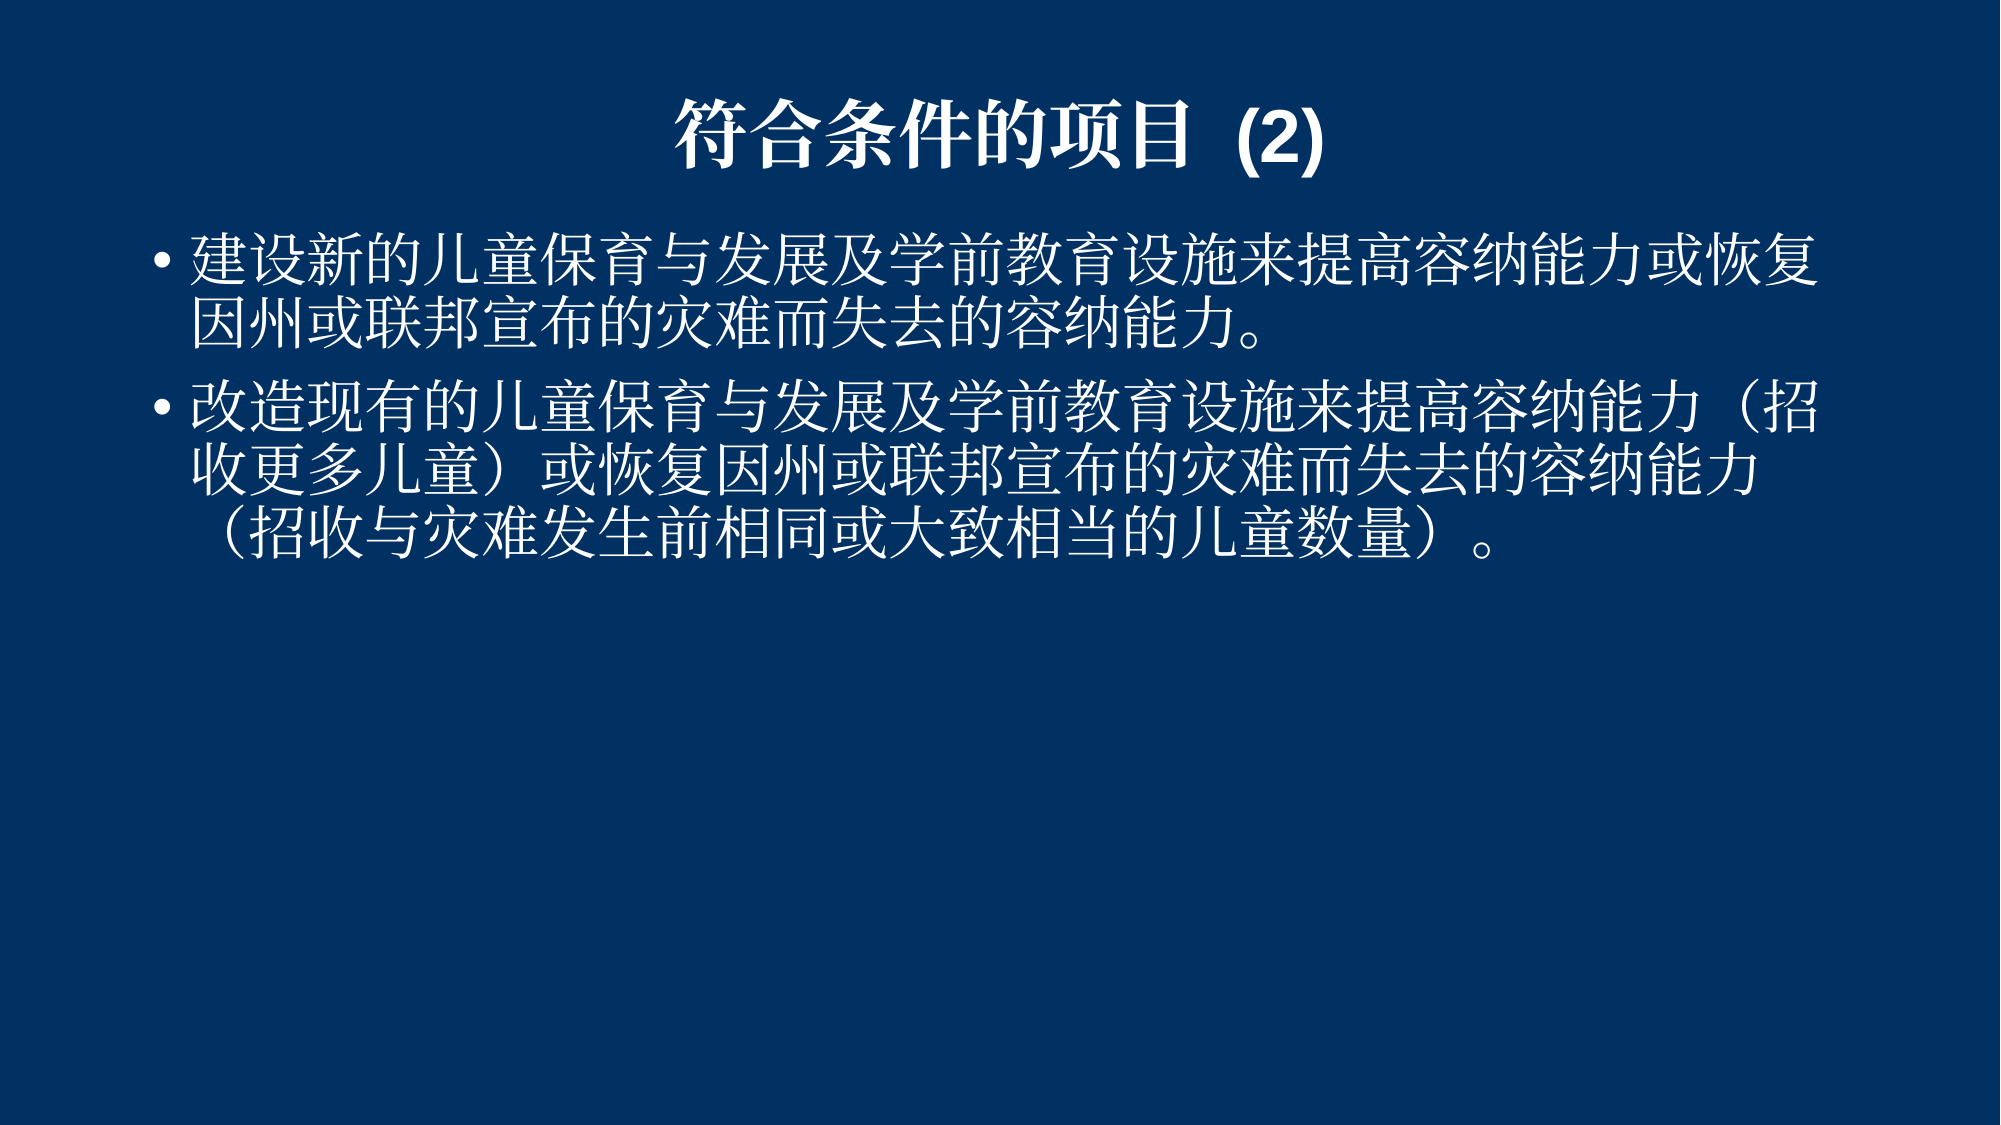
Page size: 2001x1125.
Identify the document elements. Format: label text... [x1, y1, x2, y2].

title 符合条件的项目 (2) [137, 29, 1863, 223]
list 建设新的儿童保育与发展及学前教育设施来提高容纳能力或恢复因州或联邦宣布的灾难而失去的容纳能力。 改造现有的儿童保育与发展及学前教育设施来提高容纳能力（招收更多儿童）或恢复因州或联邦宣布的灾难而失去的容纳能力（招收与灾难发生前相同或大致相当的儿童数量）。 [137, 223, 1863, 877]
